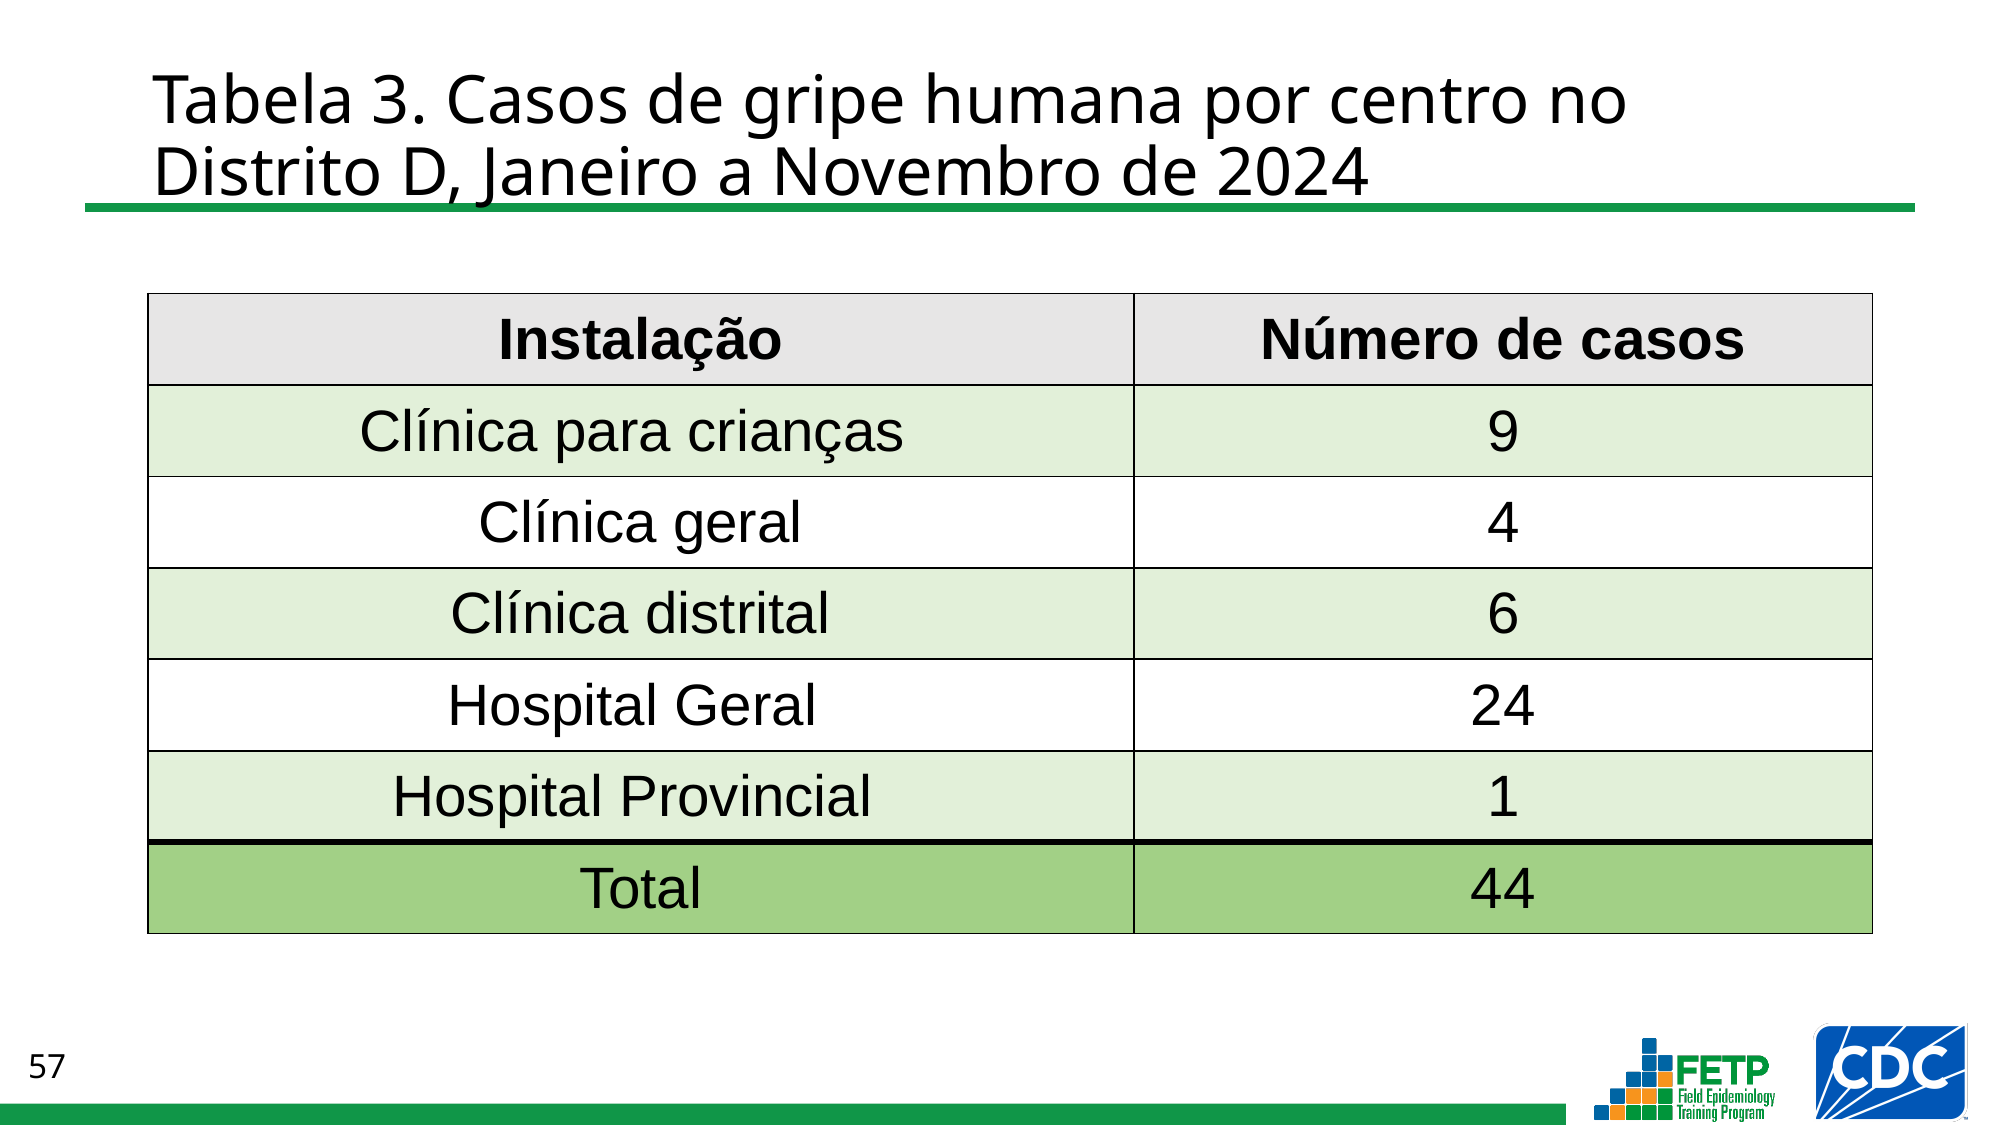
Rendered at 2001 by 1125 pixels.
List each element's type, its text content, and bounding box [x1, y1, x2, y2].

picture [1813, 1023, 1968, 1122]
table_cell 4 [1135, 477, 1872, 567]
table_header Número de casos [1135, 294, 1872, 384]
picture [1594, 1038, 1775, 1122]
table_cell Clínica geral [149, 477, 1133, 567]
table_cell 9 [1135, 386, 1872, 476]
table_cell Clínica para crianças [149, 386, 1133, 476]
title Tabela 3. Casos de gripe humana por centro no Distrito D, Janeiro a Novembro de 2024 [137, 58, 1863, 207]
table_cell 6 [1135, 569, 1872, 658]
table_header Instalação [149, 294, 1133, 384]
table_cell 1 [1135, 752, 1872, 839]
table_cell 44 [1135, 845, 1872, 933]
table_cell 24 [1135, 660, 1872, 750]
table_cell Hospital Geral [149, 660, 1133, 750]
table_cell Hospital Provincial [149, 752, 1133, 839]
table_cell Clínica distrital [149, 569, 1133, 658]
table_cell Total [149, 845, 1133, 933]
